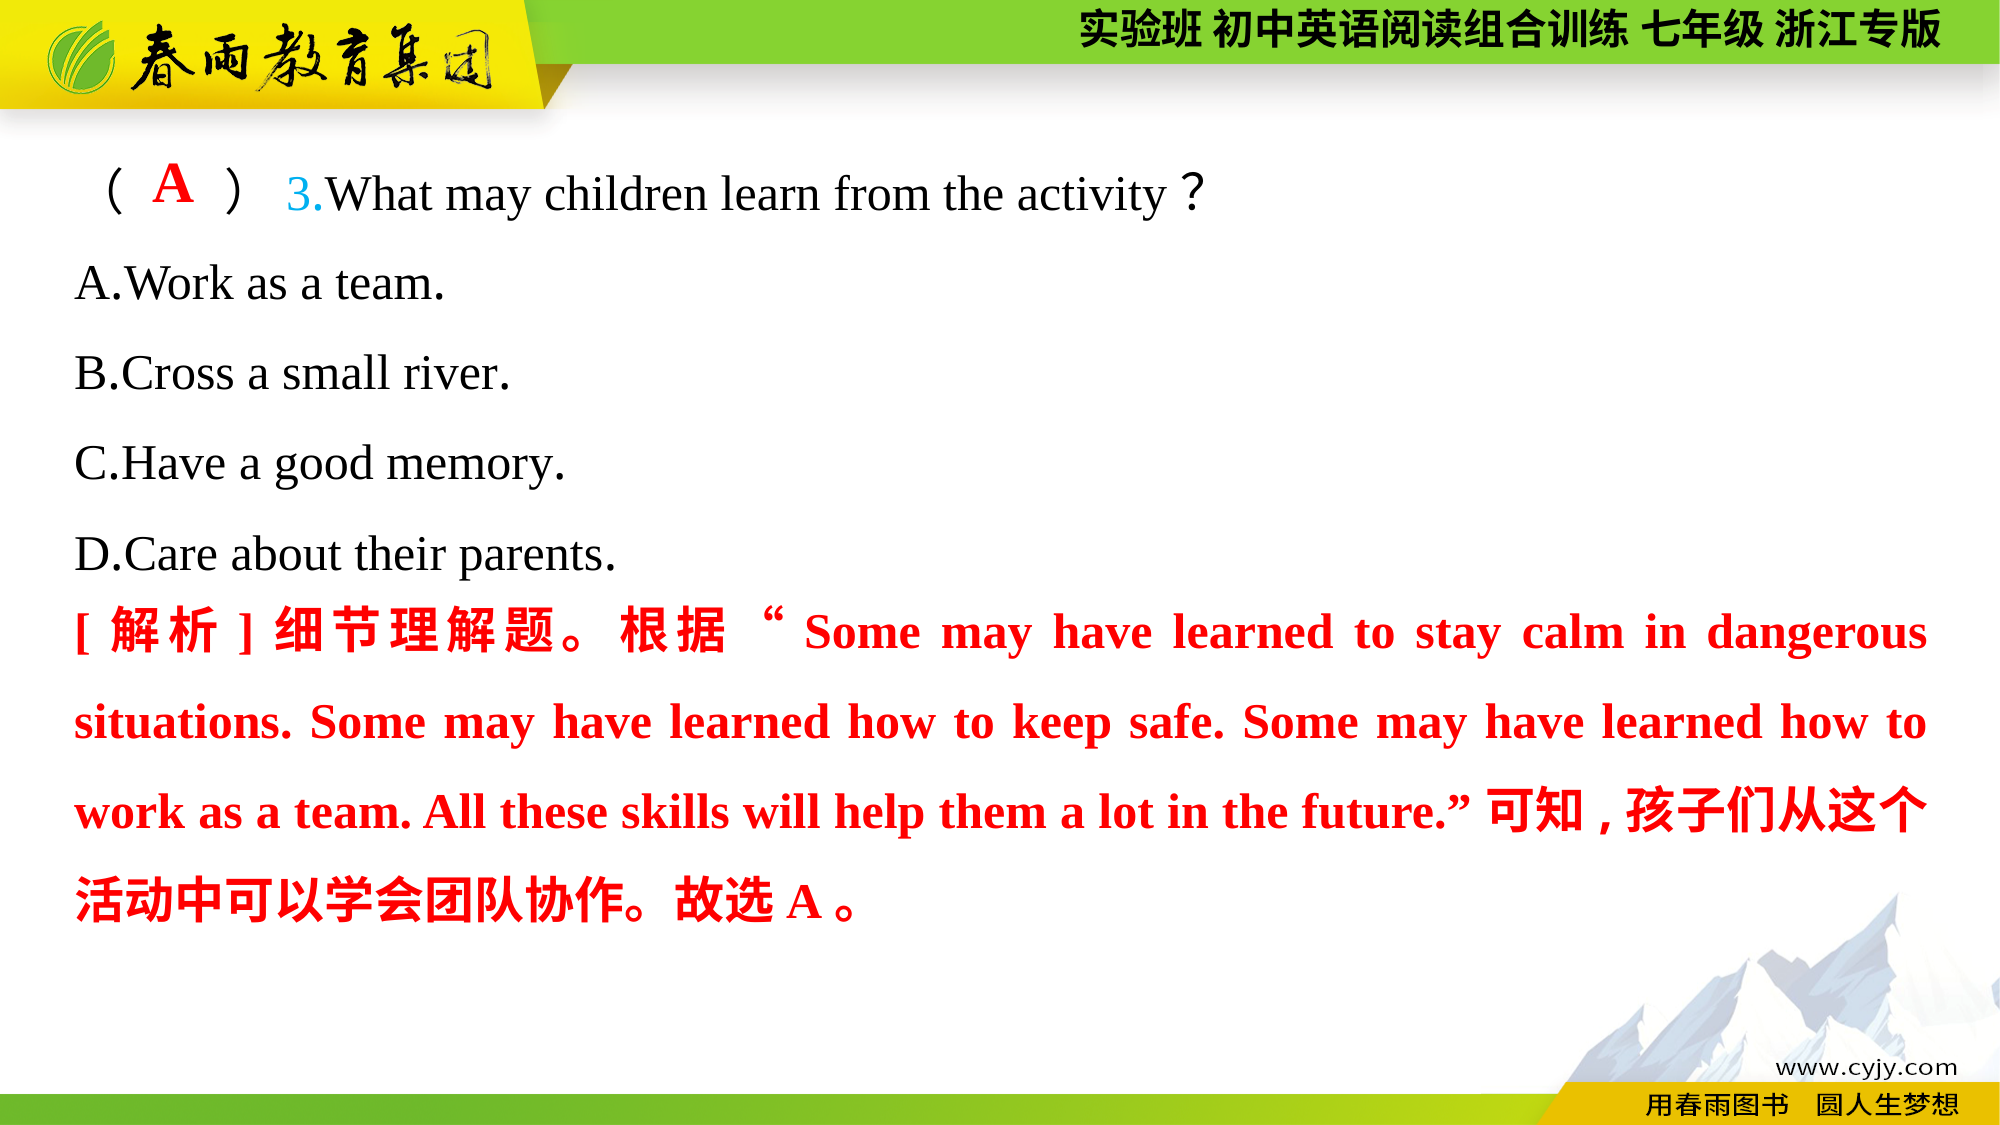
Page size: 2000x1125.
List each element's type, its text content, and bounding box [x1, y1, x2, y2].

text_box A [138, 137, 210, 222]
text_box [解析]细节理解题。根据“Some may have learned to stay calm in dangerous situations. Some may have learned how to keep safe. Some may have learned how to work as a team. All these skills will help them a lot in the future.”可知,孩子们从这个活动中可以学会团队协作。故选A。 [59, 561, 1944, 937]
list （ ）3.What may children learn from the activity？ A.Work as a team. B.Cross a small river. C.Have a good memory. D.Care about their parents. [59, 122, 1944, 561]
picture [0, 0, 2000, 1125]
